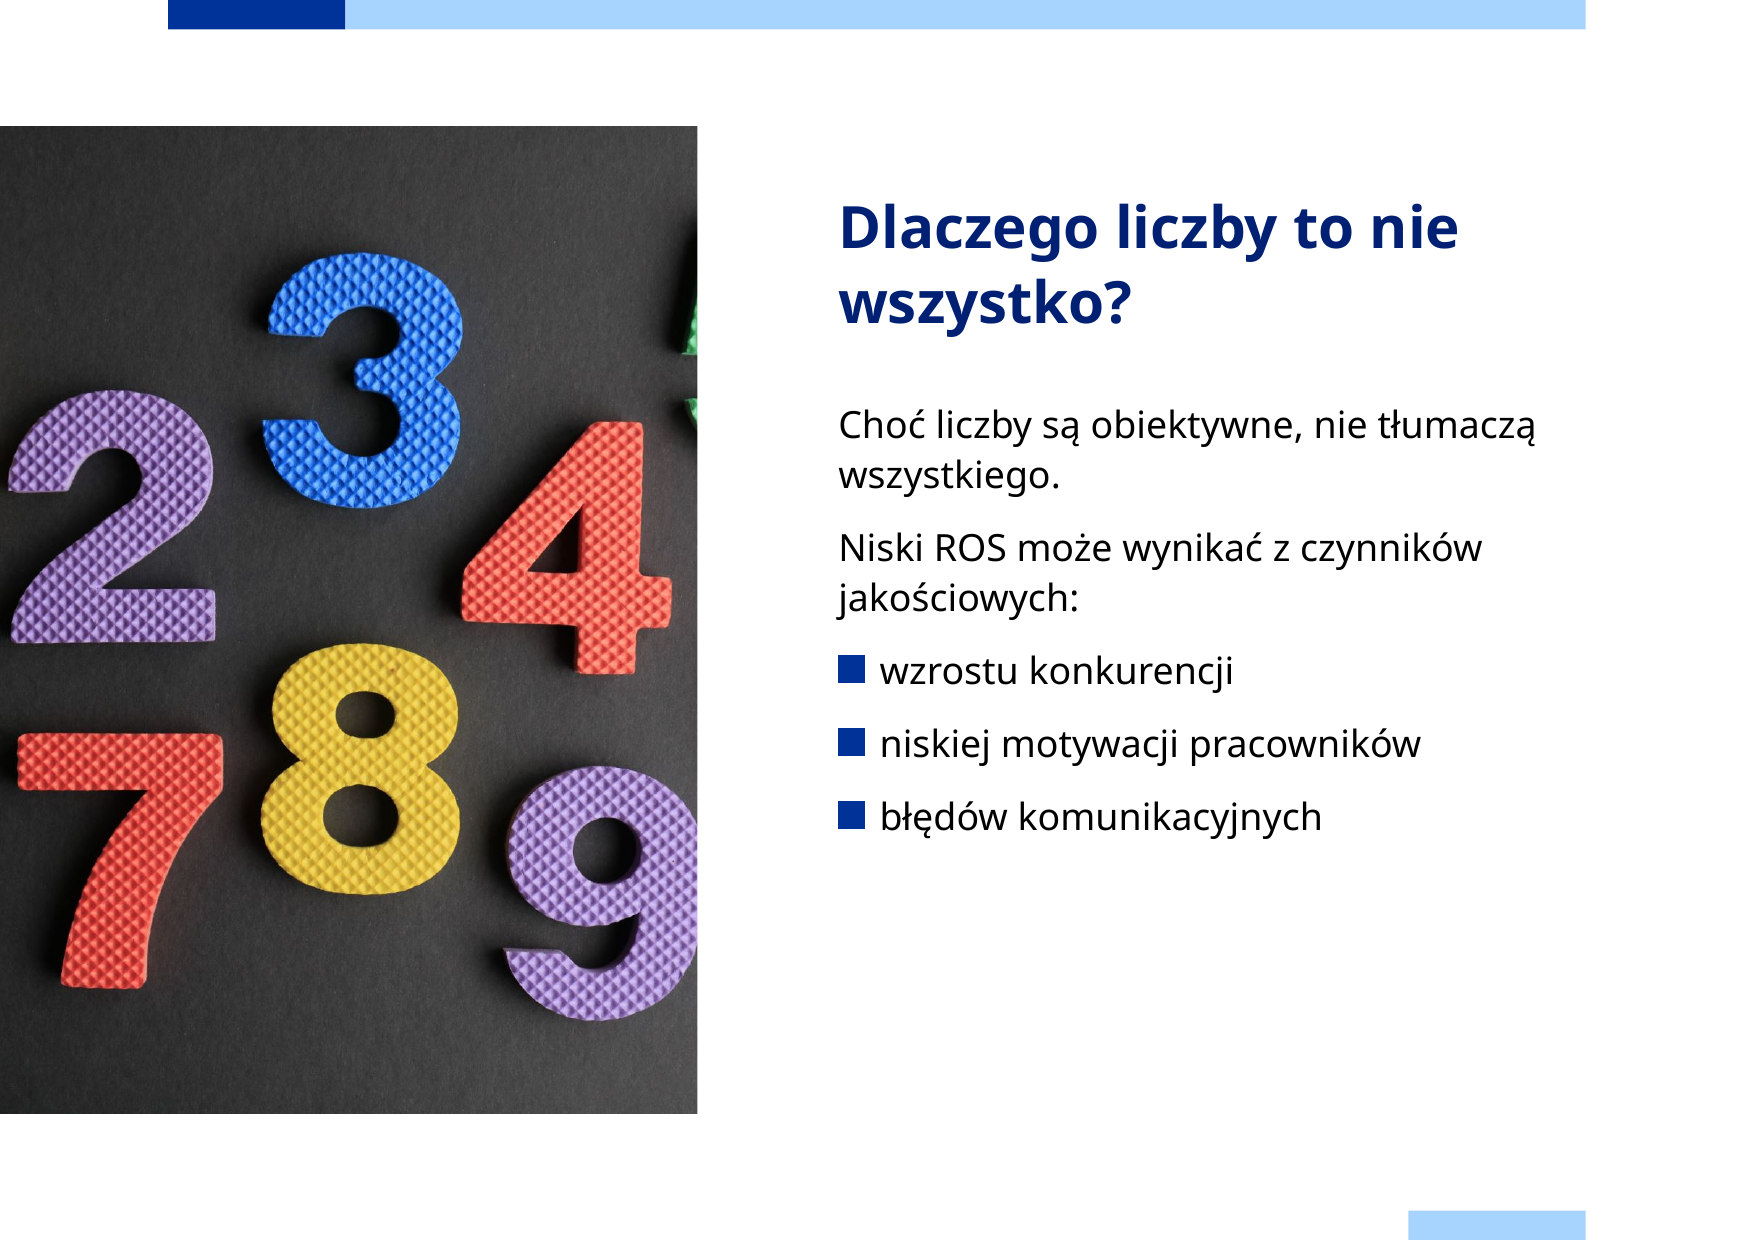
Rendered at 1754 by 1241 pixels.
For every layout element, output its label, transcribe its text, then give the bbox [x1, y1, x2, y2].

list Choć liczby są obiektywne, nie tłumaczą wszystkiego. Niski ROS może wynikać z czynników jakościowych: wzrostu konkurencji niskiej motywacji pracowników błędów komunikacyjnych [838, 395, 1662, 1022]
picture [838, 655, 865, 683]
picture [838, 801, 865, 829]
title Dlaczego liczby to nie wszystko? [838, 185, 1662, 377]
picture [0, 126, 698, 1114]
picture [838, 728, 865, 756]
